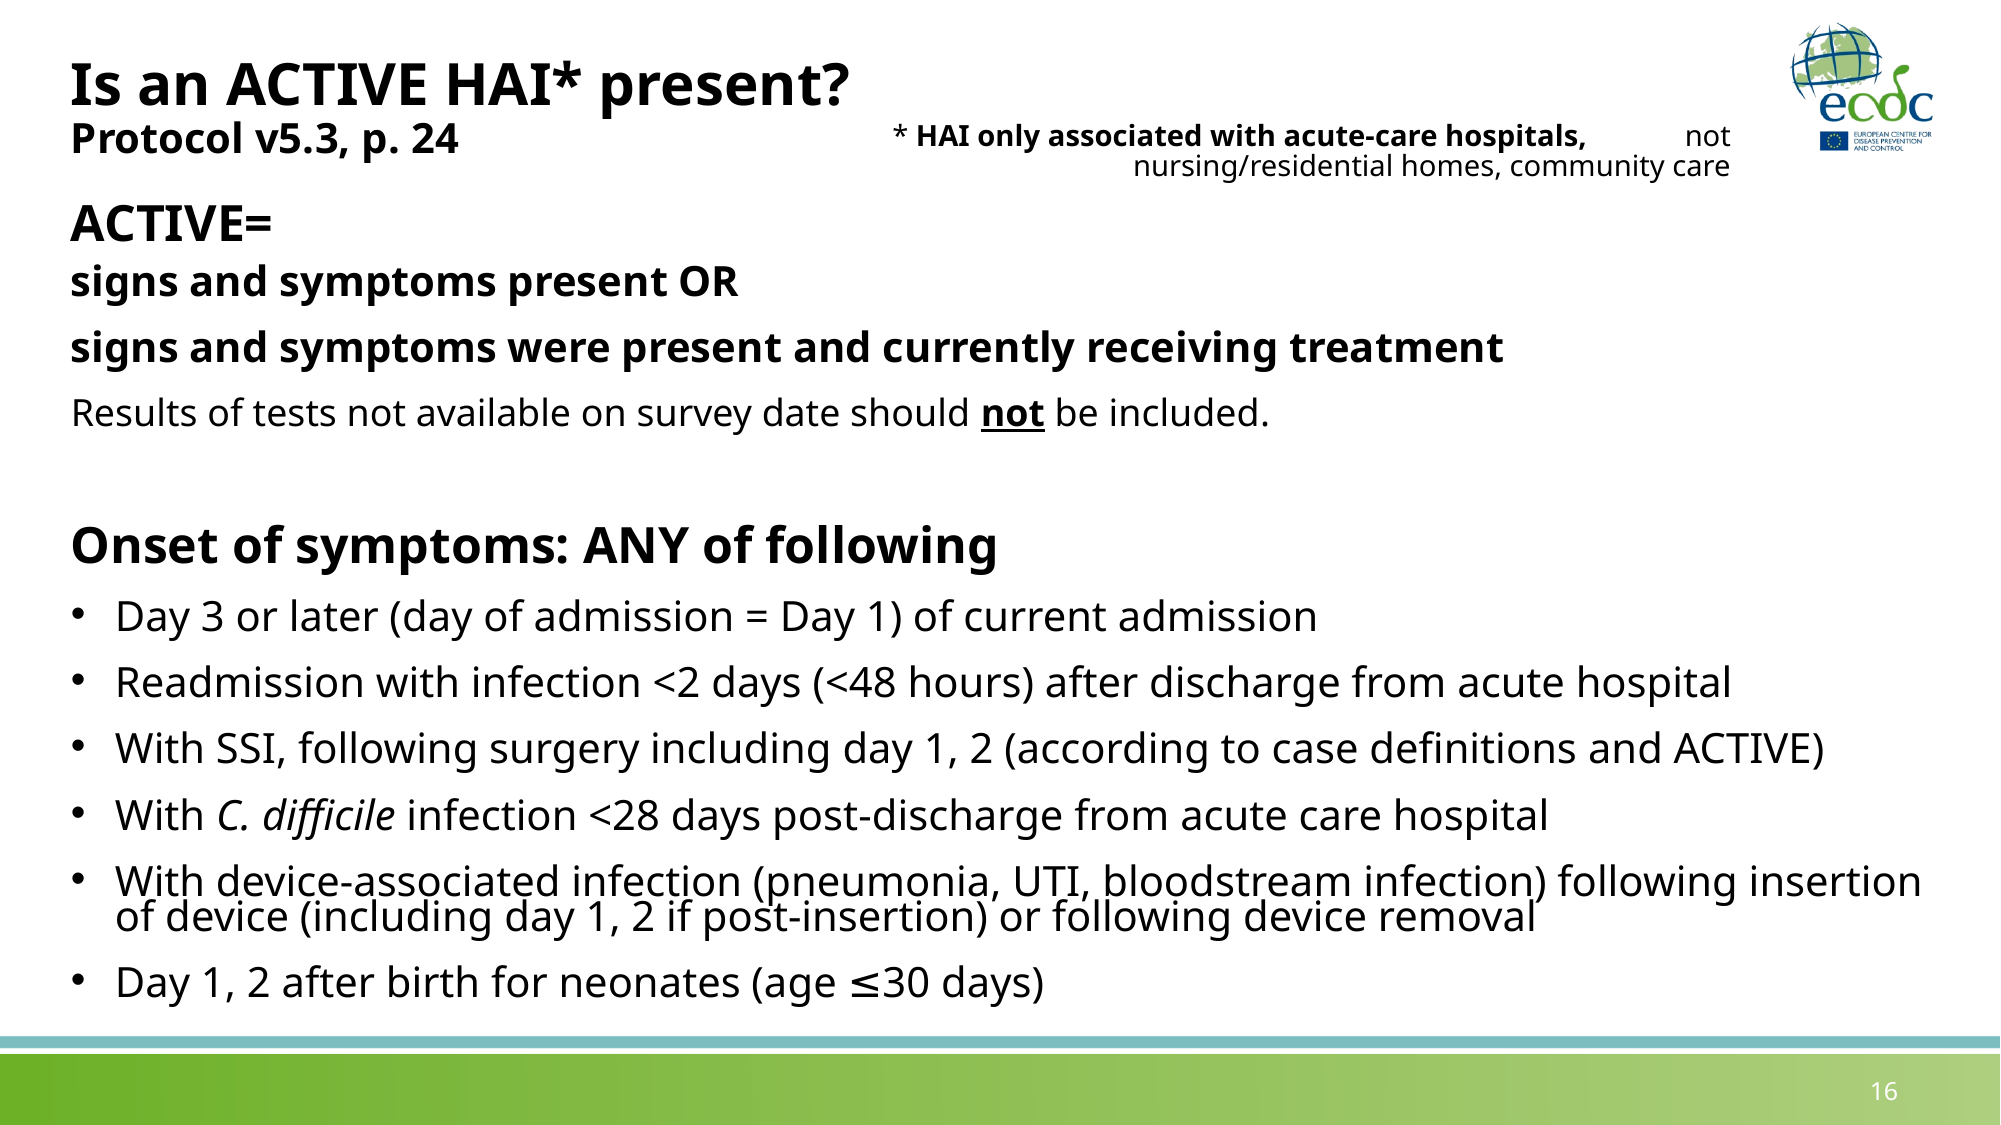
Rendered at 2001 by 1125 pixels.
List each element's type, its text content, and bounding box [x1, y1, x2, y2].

title Is an ACTIVE HAI* present? Protocol v5.3, p. 24 [70, 54, 1764, 186]
slide_number 16 [1494, 1062, 1914, 1123]
list ACTIVE= signs and symptoms present OR signs and symptoms were present and currently receiving treatment Results of tests not available on survey date should not be included. Onset of symptoms: ANY of following Day 3 or later (day of admission = Day 1) of current admission Readmission with infection <2 days (<48 hours) after discharge from acute hospital With SSI, following surgery including day 1, 2 (according to case definitions and ACTIVE) With C. difficile infection <28 days post-discharge from acute care hospital With device-associated infection (pneumonia, UTI, bloodstream infection) following insertion of device (including day 1, 2 if post-insertion) or following device removal Day 1, 2 after birth for neonates (age ≤30 days) [70, 207, 1936, 1025]
picture [0, 0, 2000, 1125]
text_box * HAI only associated with acute-care hospitals, not nursing/residential homes, community care [869, 115, 1746, 190]
